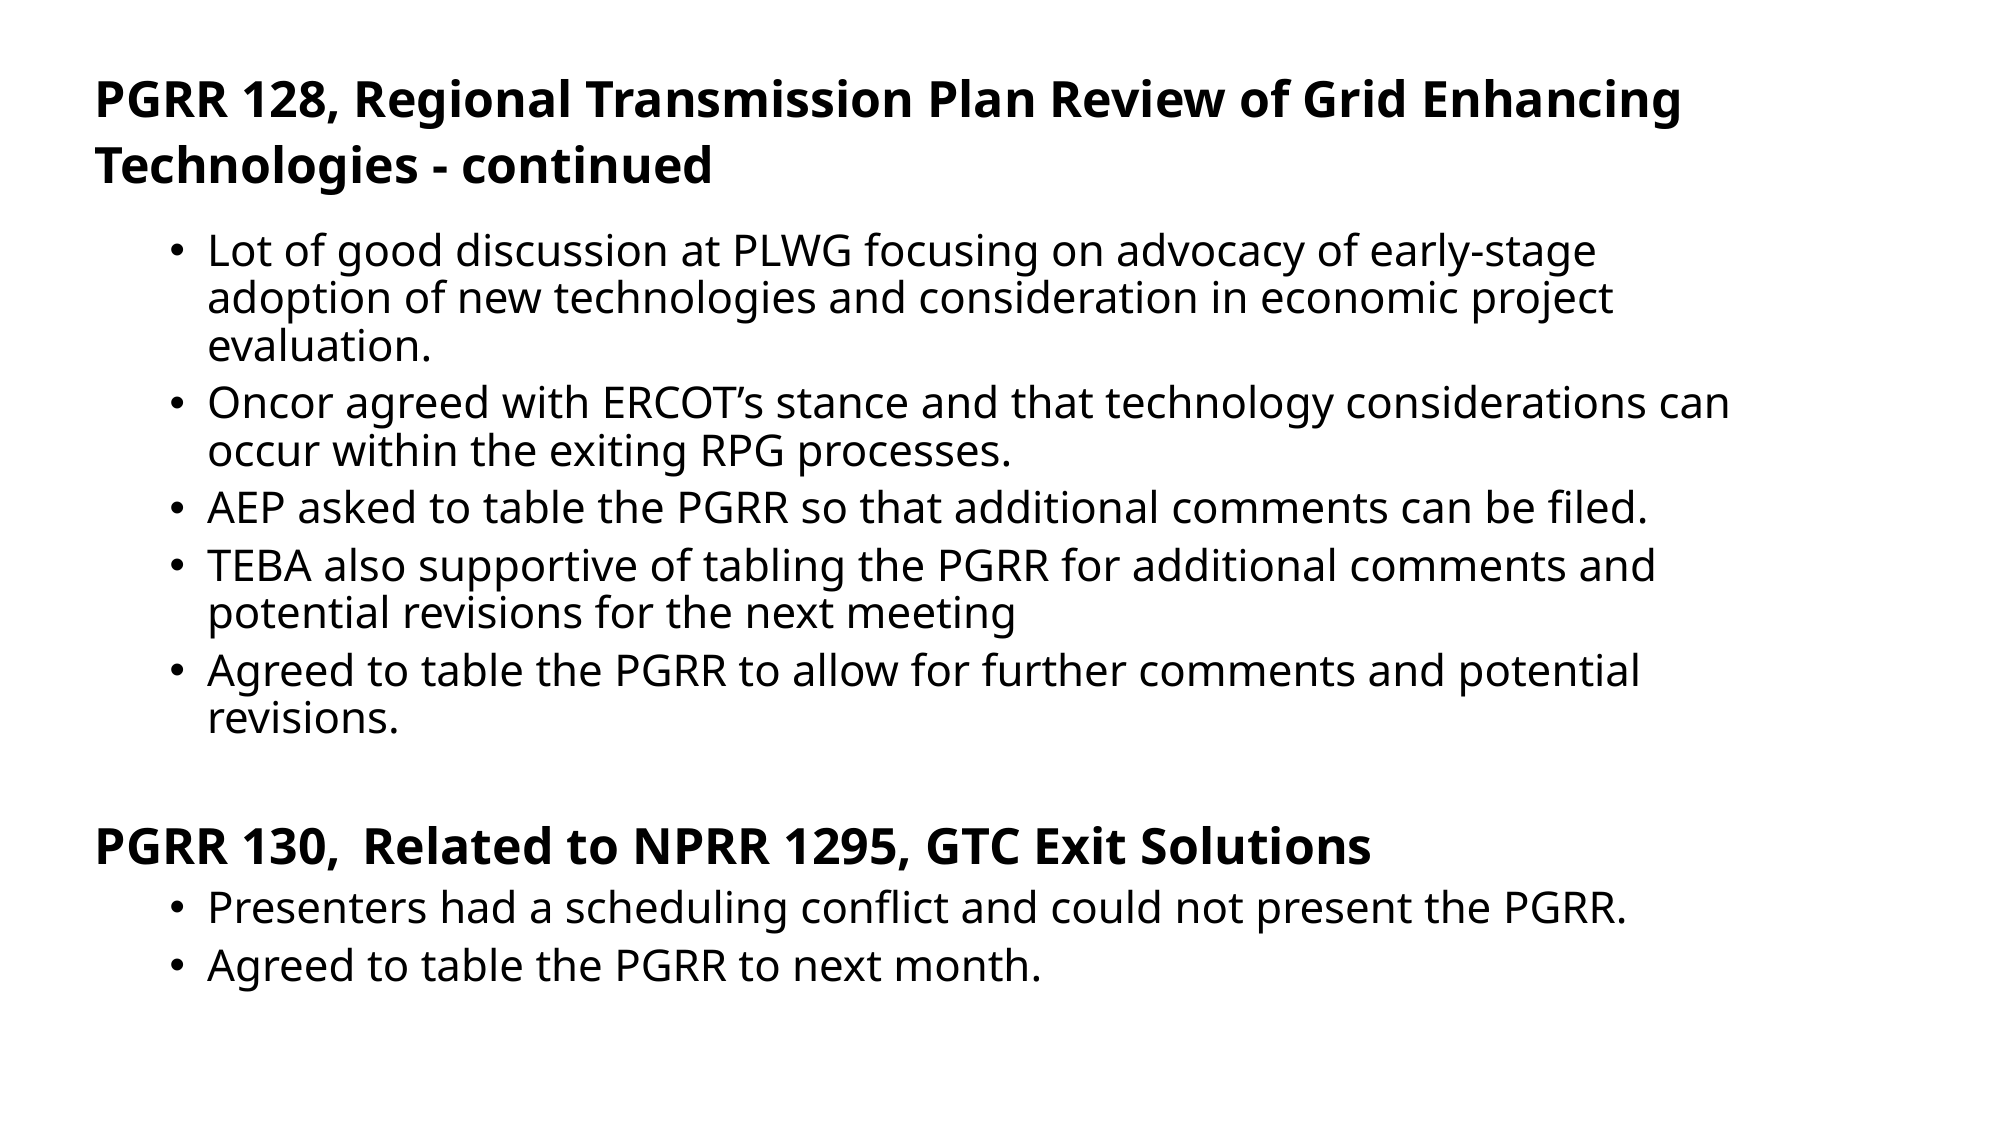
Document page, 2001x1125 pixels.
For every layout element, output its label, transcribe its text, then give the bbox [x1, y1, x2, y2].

list PGRR 128, Regional Transmission Plan Review of Grid Enhancing Technologies - continued Lot of good discussion at PLWG focusing on advocacy of early-stage adoption of new technologies and consideration in economic project evaluation. Oncor agreed with ERCOT’s stance and that technology considerations can occur within the exiting RPG processes. AEP asked to table the PGRR so that additional comments can be filed. TEBA also supportive of tabling the PGRR for additional comments and potential revisions for the next meeting Agreed to table the PGRR to allow for further comments and potential revisions. PGRR 130, Related to NPRR 1295, GTC Exit Solutions Presenters had a scheduling conflict and could not present the PGRR. Agreed to table the PGRR to next month. [79, 54, 1805, 1029]
